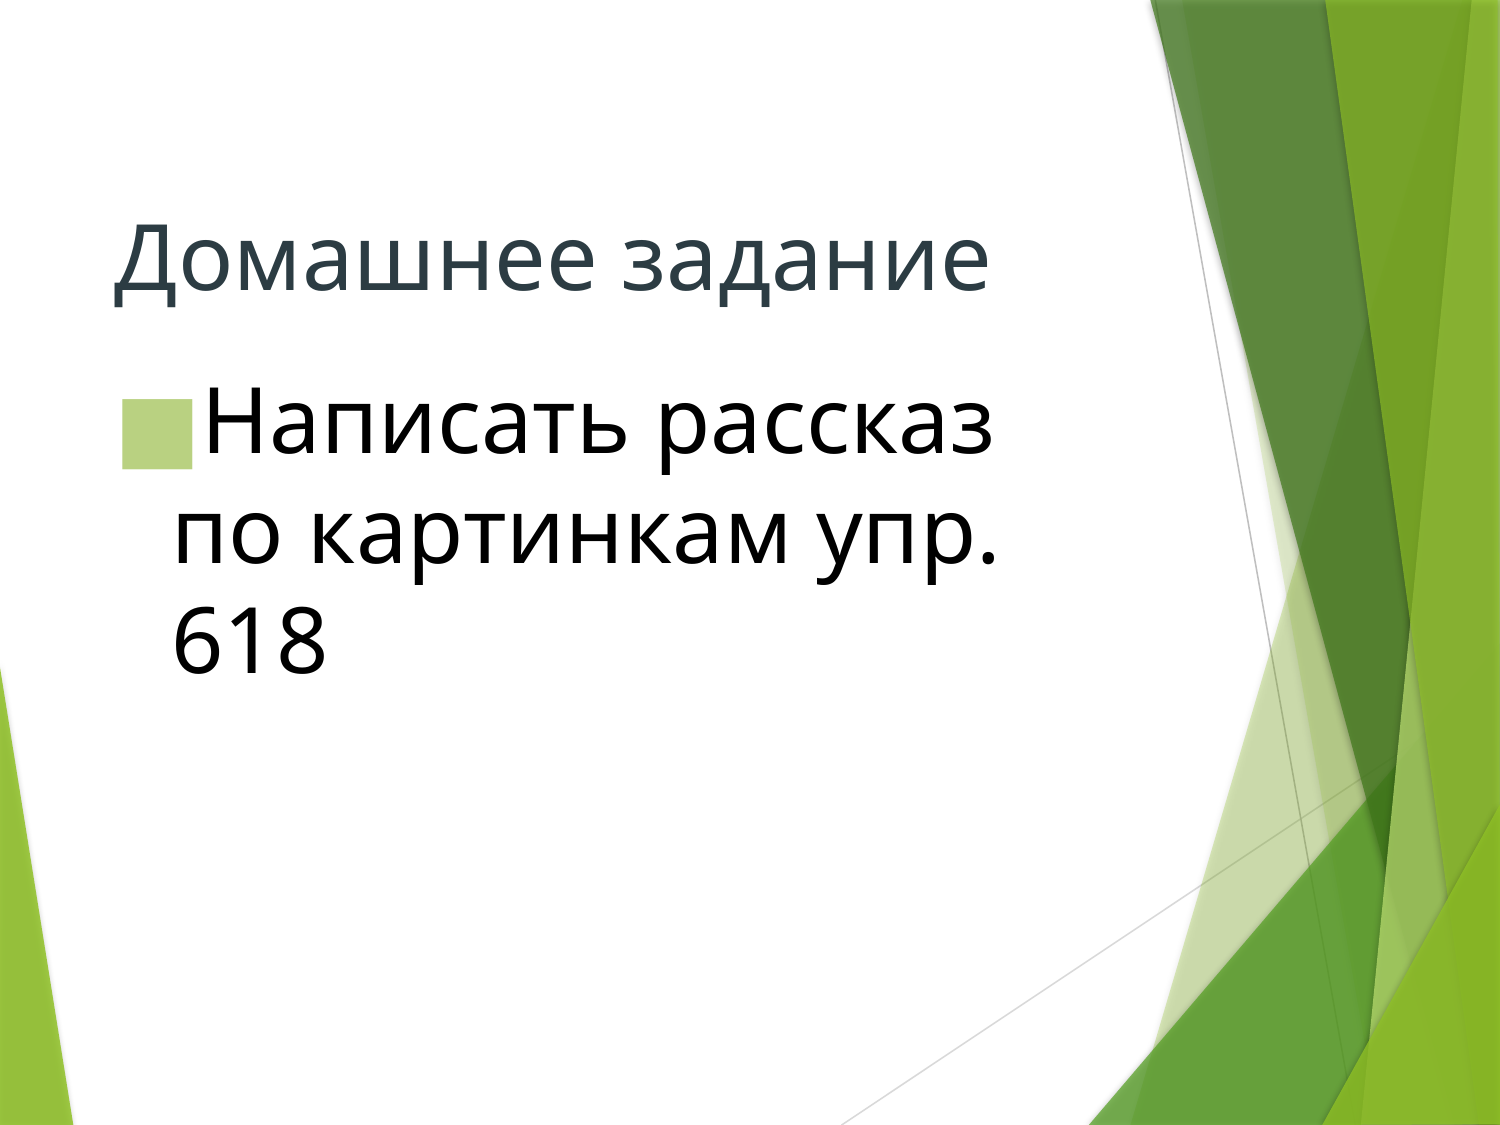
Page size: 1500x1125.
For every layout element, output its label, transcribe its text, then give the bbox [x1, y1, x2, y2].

title Домашнее задание [99, 99, 1142, 317]
list Написать рассказ по картинкам упр. 618 [99, 354, 1142, 992]
